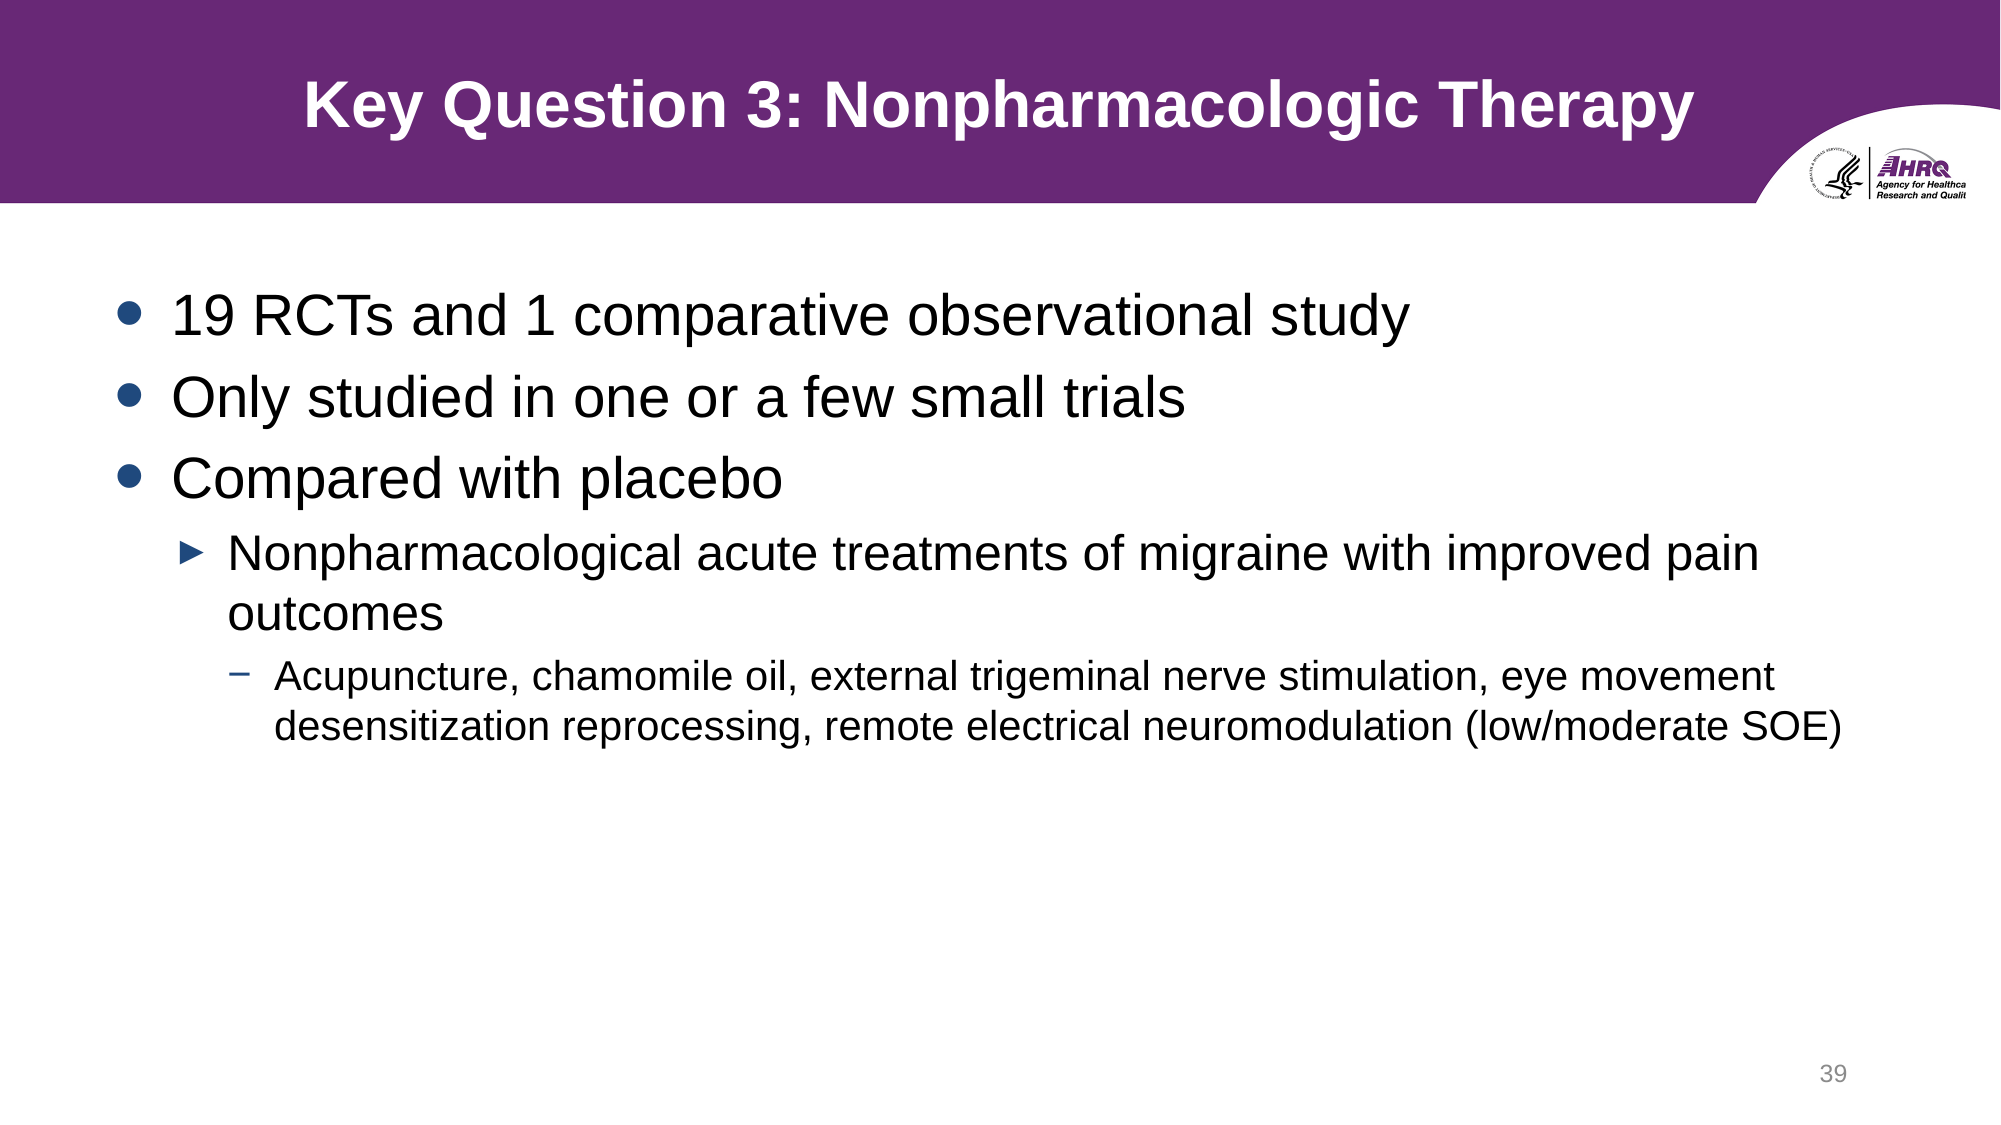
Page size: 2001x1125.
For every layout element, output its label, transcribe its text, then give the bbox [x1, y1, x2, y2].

picture [0, 0, 2001, 1125]
slide_number 39 [1412, 1042, 1863, 1103]
list 19 RCTs and 1 comparative observational study Only studied in one or a few small trials Compared with placebo Nonpharmacological acute treatments of migraine with improved pain outcomes Acupuncture, chamomile oil, external trigeminal nerve stimulation, eye movement desensitization reprocessing, remote electrical neuromodulation (low/moderate SOE) [99, 270, 1900, 1013]
title Key Question 3: Nonpharmacologic Therapy [275, 50, 1725, 152]
